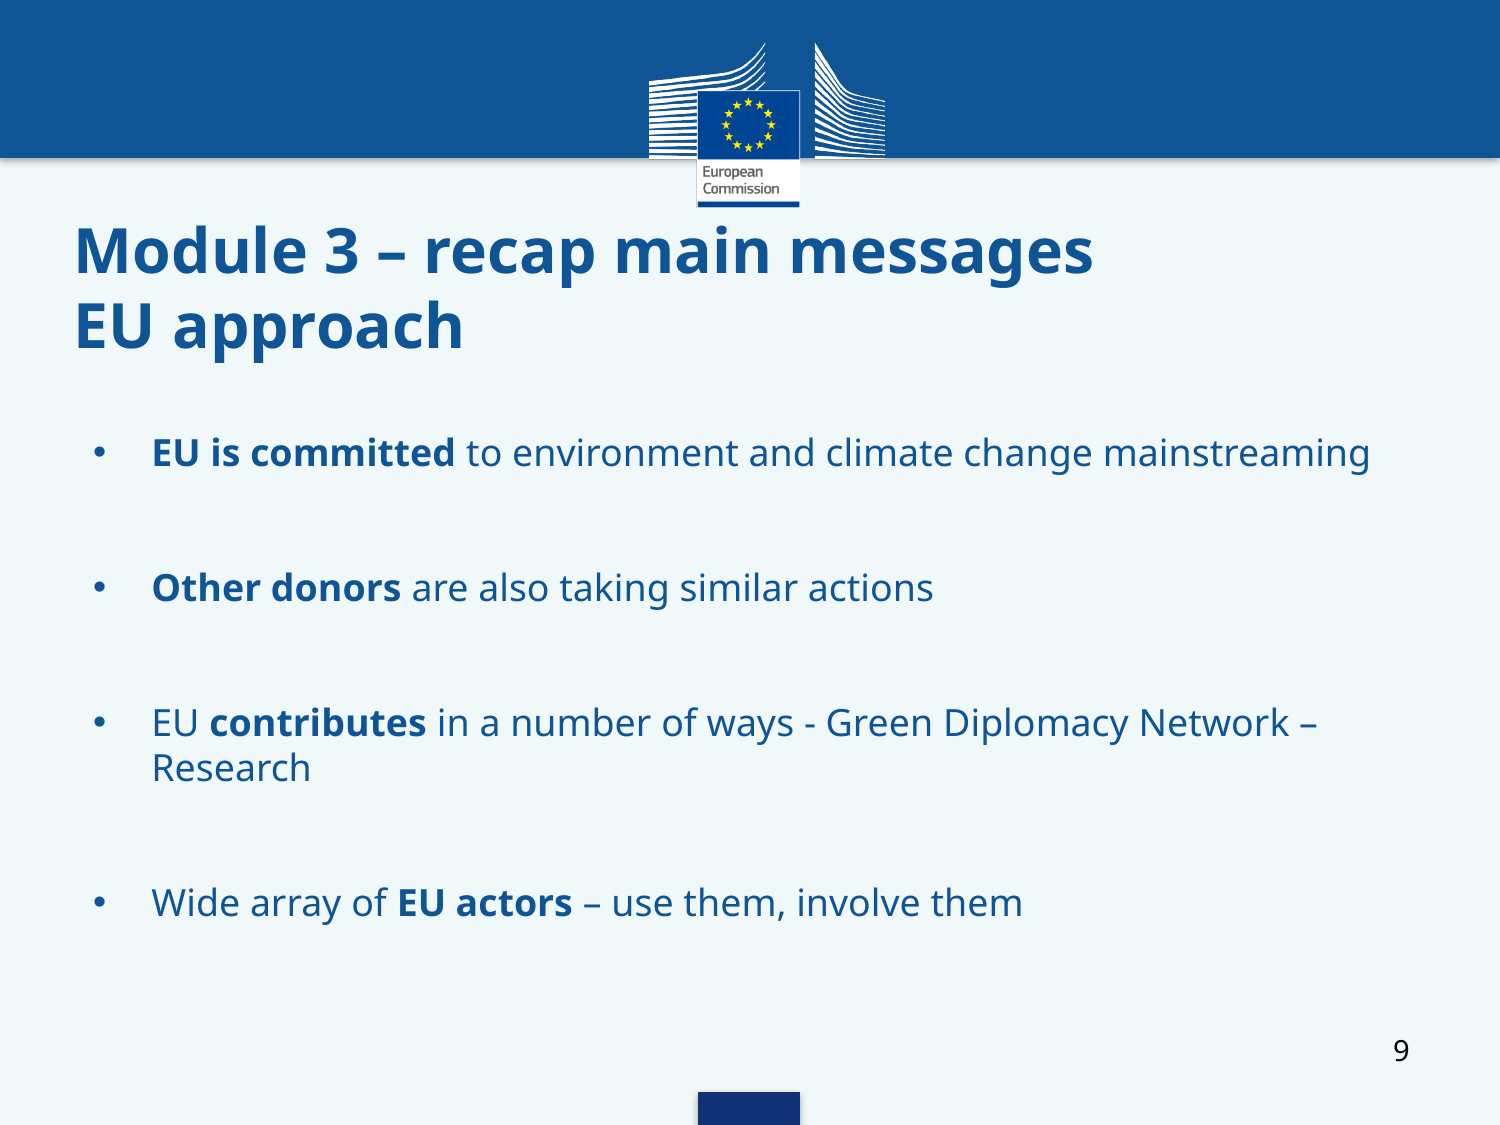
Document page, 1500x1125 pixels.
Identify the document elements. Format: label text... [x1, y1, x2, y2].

slide_number 9 [1074, 1024, 1426, 1103]
title Module 3 – recap main messages EU approach [0, 184, 1350, 388]
picture [649, 42, 885, 184]
text_box EU is committed to environment and climate change mainstreaming Other donors are also taking similar actions EU contributes in a number of ways - Green Diplomacy Network – Research Wide array of EU actors – use them, involve them [78, 377, 1459, 932]
